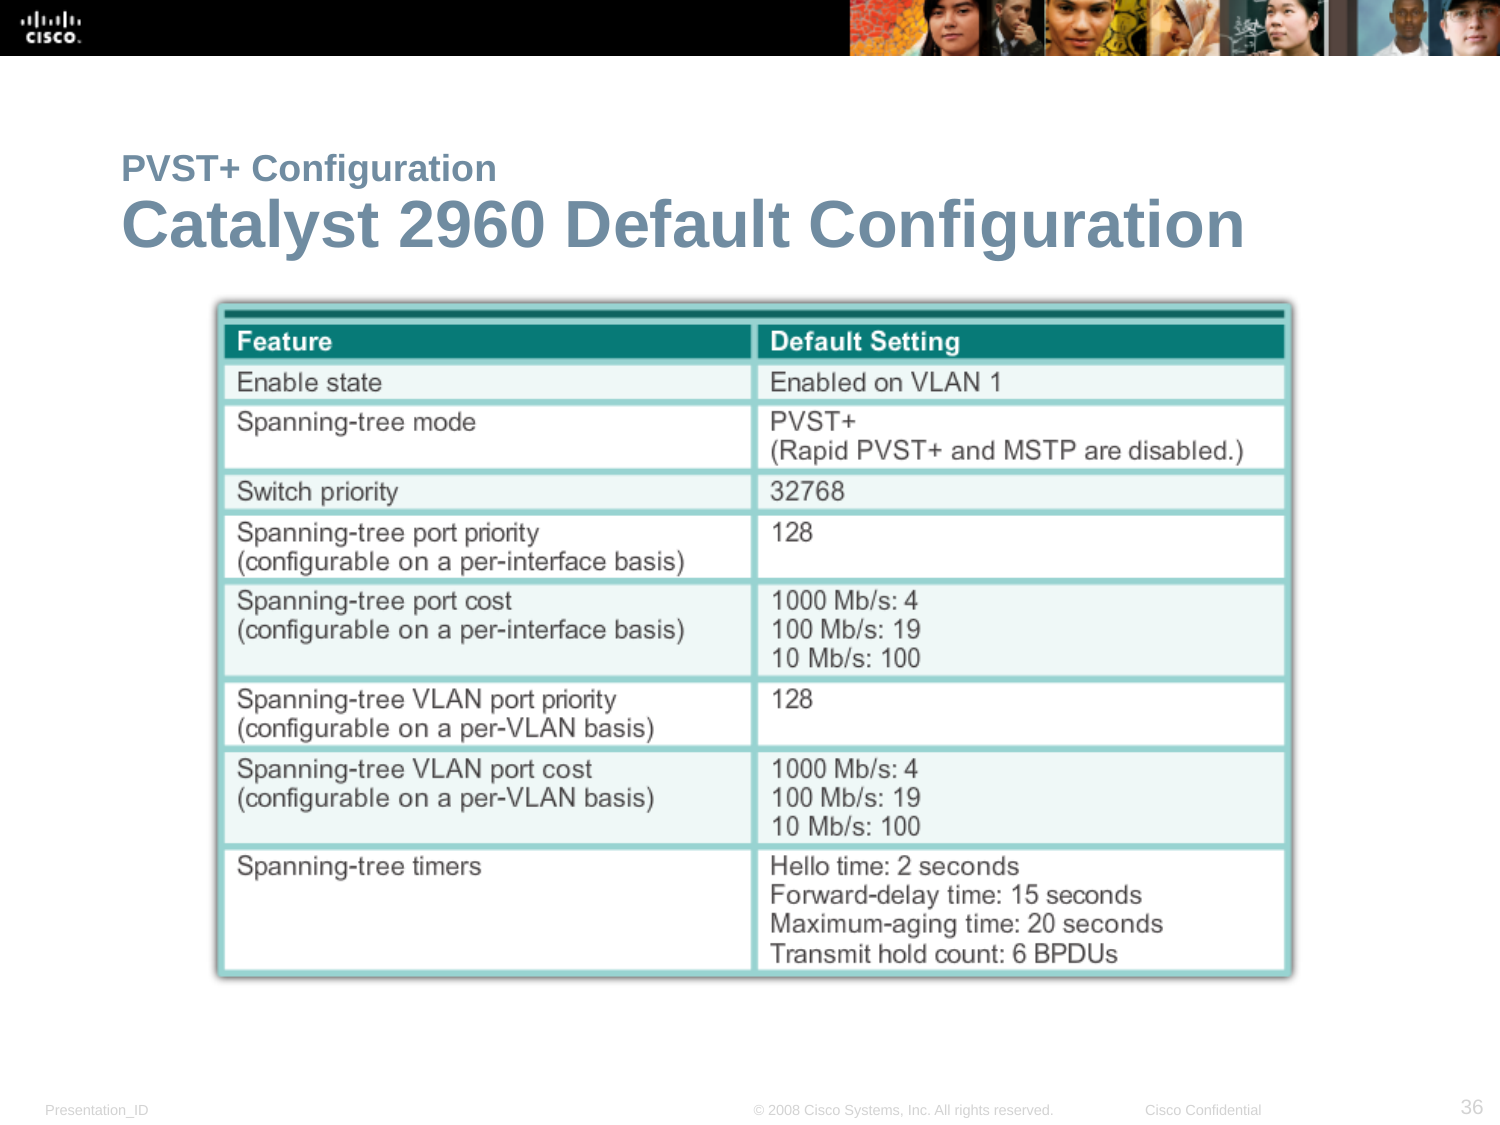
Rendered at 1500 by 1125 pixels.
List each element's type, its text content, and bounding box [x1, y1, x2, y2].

title PVST+ Configuration Catalyst 2960 Default Configuration [107, 130, 1444, 269]
picture [0, 0, 1500, 56]
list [107, 286, 1411, 995]
